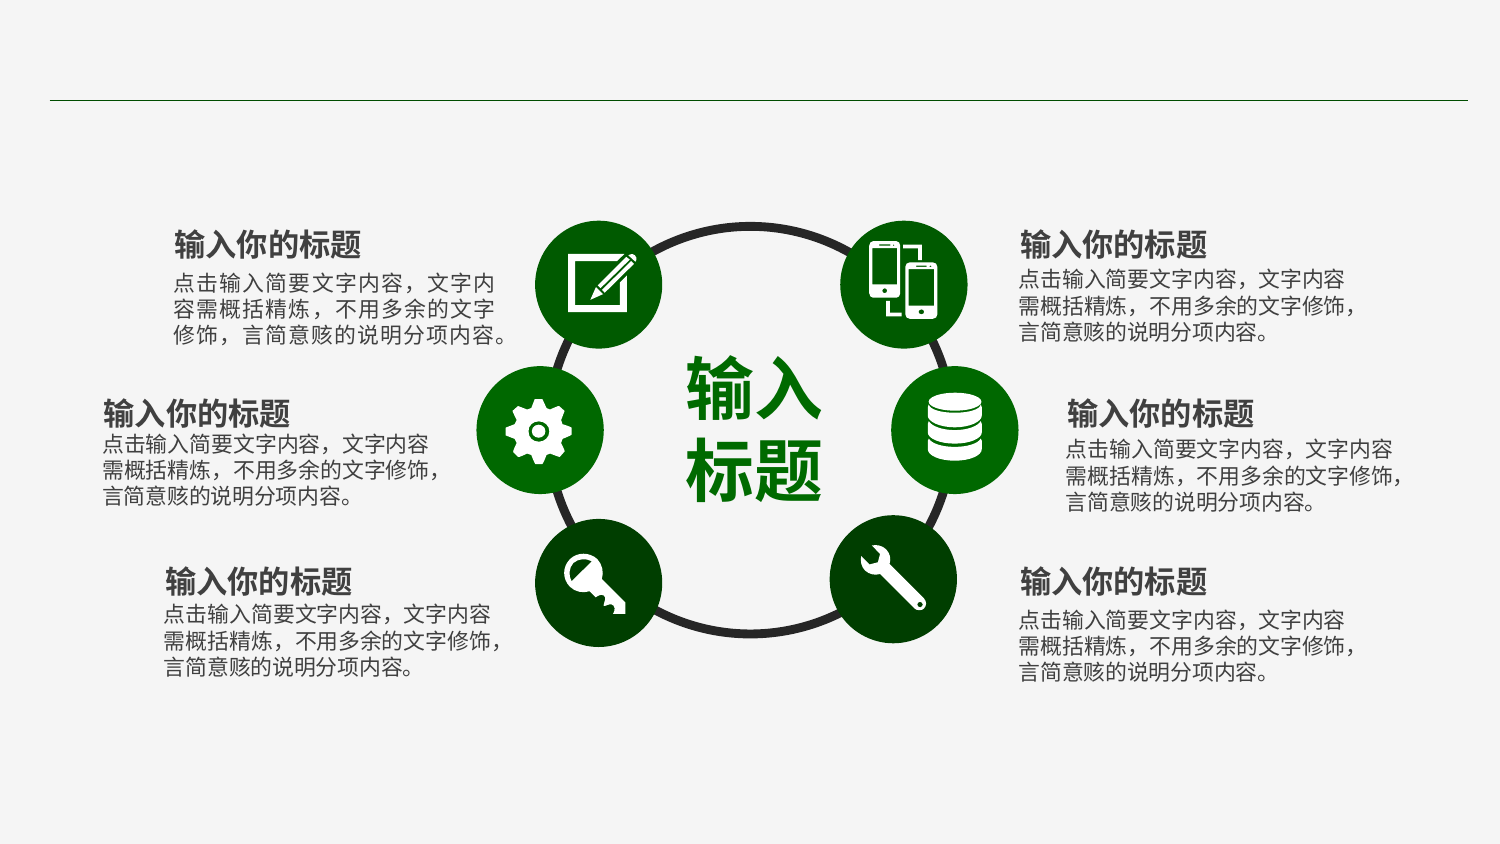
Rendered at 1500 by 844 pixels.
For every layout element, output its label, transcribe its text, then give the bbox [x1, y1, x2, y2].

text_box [829, 515, 957, 644]
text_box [891, 366, 1019, 495]
text_box 输入 标题 [671, 338, 839, 518]
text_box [1003, 218, 1361, 354]
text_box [840, 220, 968, 349]
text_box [535, 220, 663, 349]
text_box [558, 226, 943, 634]
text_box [87, 386, 445, 518]
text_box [1003, 554, 1361, 694]
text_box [158, 218, 512, 357]
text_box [476, 366, 604, 495]
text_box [535, 518, 663, 647]
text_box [149, 554, 507, 689]
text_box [1051, 386, 1409, 524]
